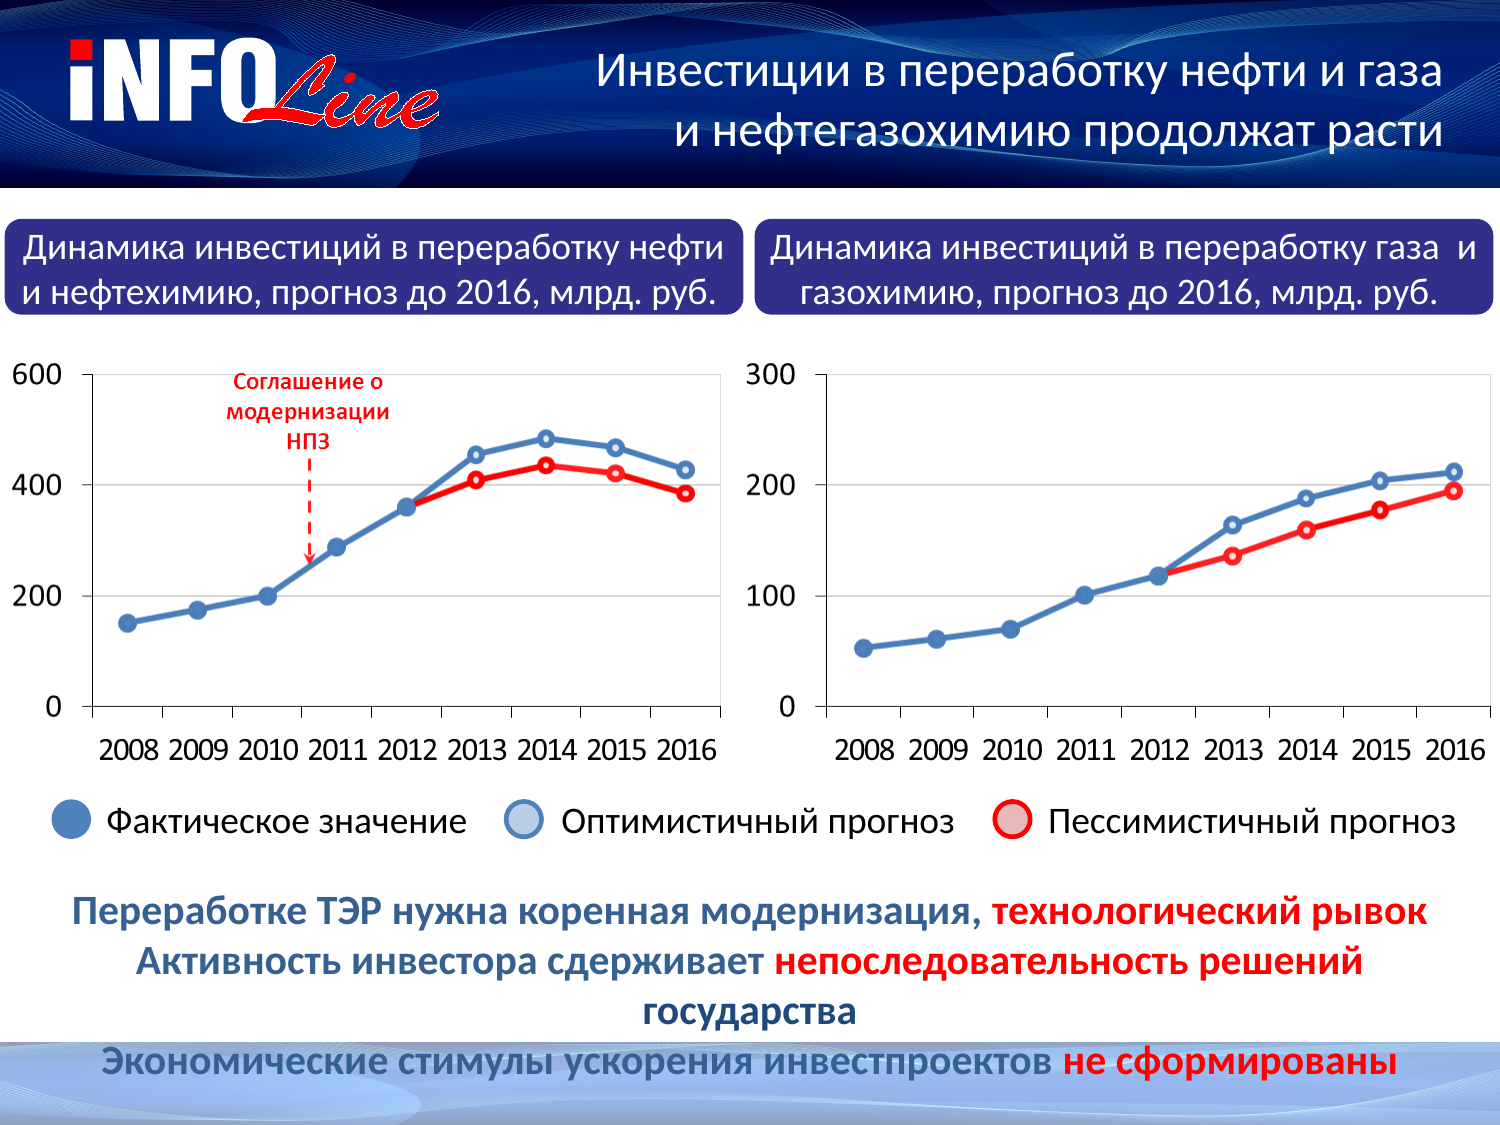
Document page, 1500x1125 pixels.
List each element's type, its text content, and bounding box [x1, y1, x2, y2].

picture [0, 0, 1500, 188]
text_box Переработке ТЭР нужна коренная модернизация, технологический рывок Активность инвестора сдерживает непоследовательность решений государства Экономические стимулы ускорения инвестпроектов не сформированы [8, 875, 1492, 1091]
text_box Динамика инвестиций в переработку нефти и нефтехимию, прогноз до 2016, млрд. руб. [3, 217, 745, 316]
text_box Динамика инвестиций в переработку газа и газохимию, прогноз до 2016, млрд. руб. [753, 217, 1495, 316]
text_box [53, 788, 1475, 850]
picture [7, 353, 1493, 772]
text_box Инвестиции в переработку нефти и газа и нефтегазохимию продолжат расти [120, 20, 1471, 173]
